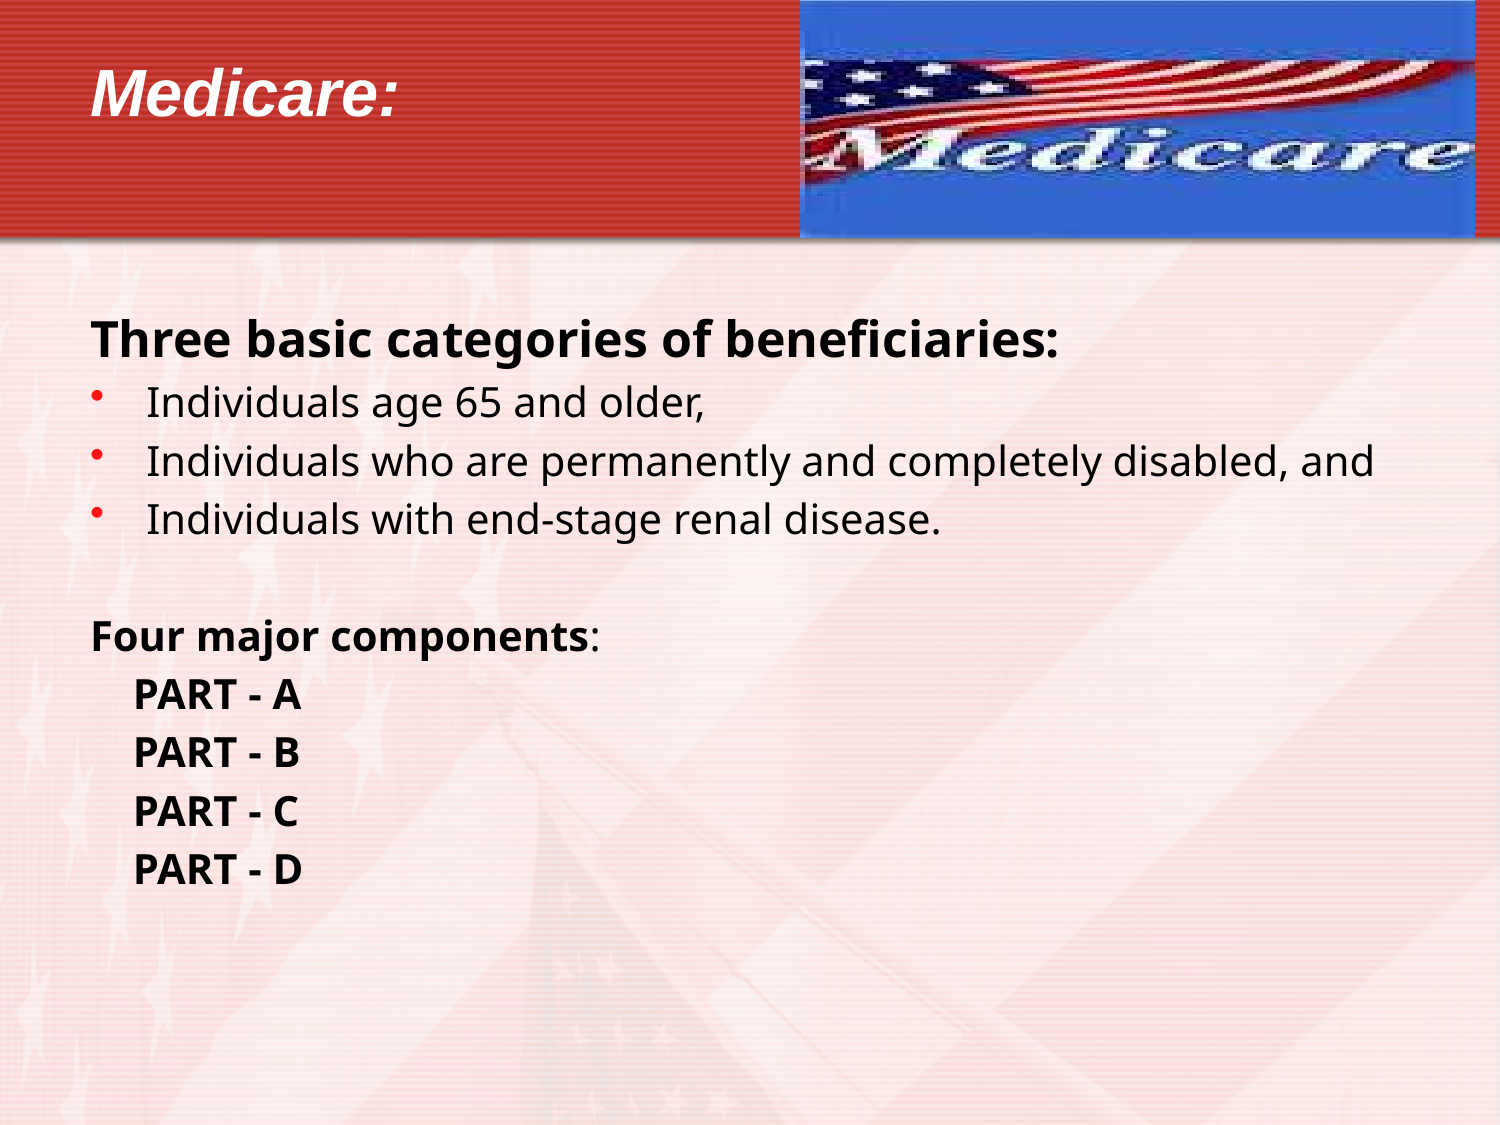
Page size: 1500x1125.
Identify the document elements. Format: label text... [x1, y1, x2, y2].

list Three basic categories of beneficiaries: Individuals age 65 and older, Individuals who are permanently and completely disabled, and Individuals with end-stage renal disease. Four major components: PART - A PART - B PART - C PART - D [75, 299, 1425, 1005]
picture [0, 0, 1500, 1125]
title Medicare: [75, 45, 794, 138]
